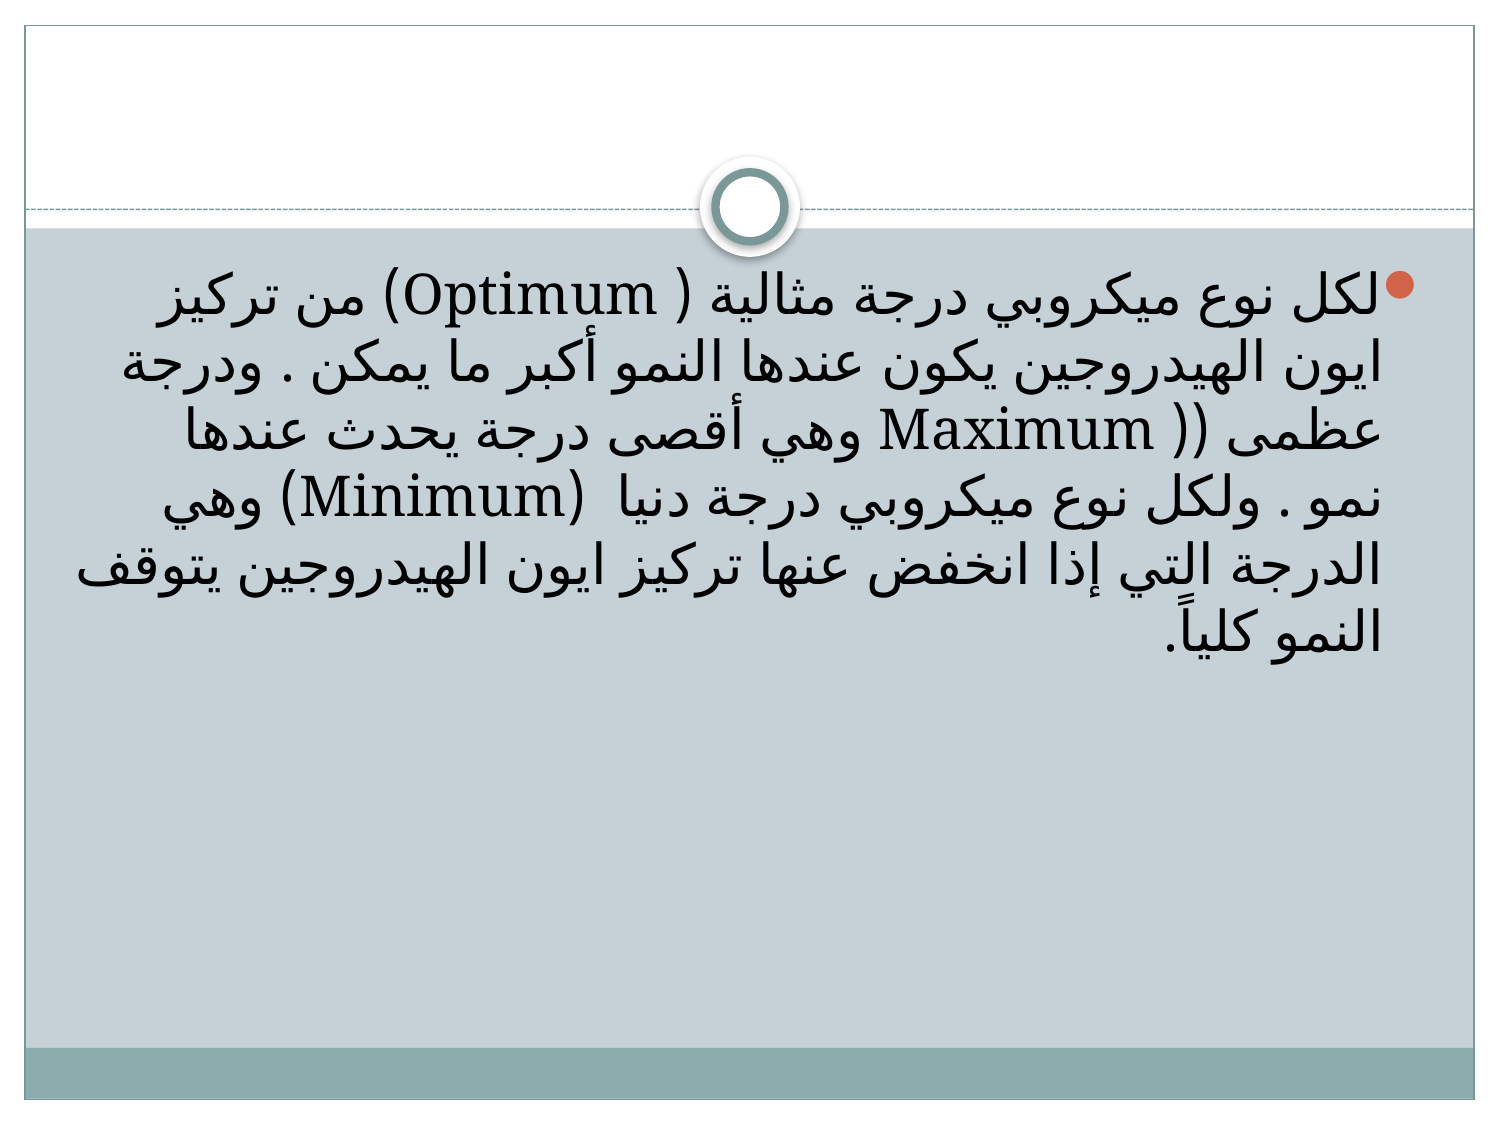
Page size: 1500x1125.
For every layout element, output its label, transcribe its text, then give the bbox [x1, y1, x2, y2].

list لكل نوع ميكروبي درجة مثالية ( Optimum) من تركيز ايون الهيدروجين يكون عندها النمو أكبر ما يمكن . ودرجة عظمى (( Maximum وهي أقصى درجة يحدث عندها نمو . ولكل نوع ميكروبي درجة دنيا (Minimum) وهي الدرجة التي إذا انخفض عنها تركيز ايون الهيدروجين يتوقف النمو كلياً. [49, 250, 1445, 1001]
